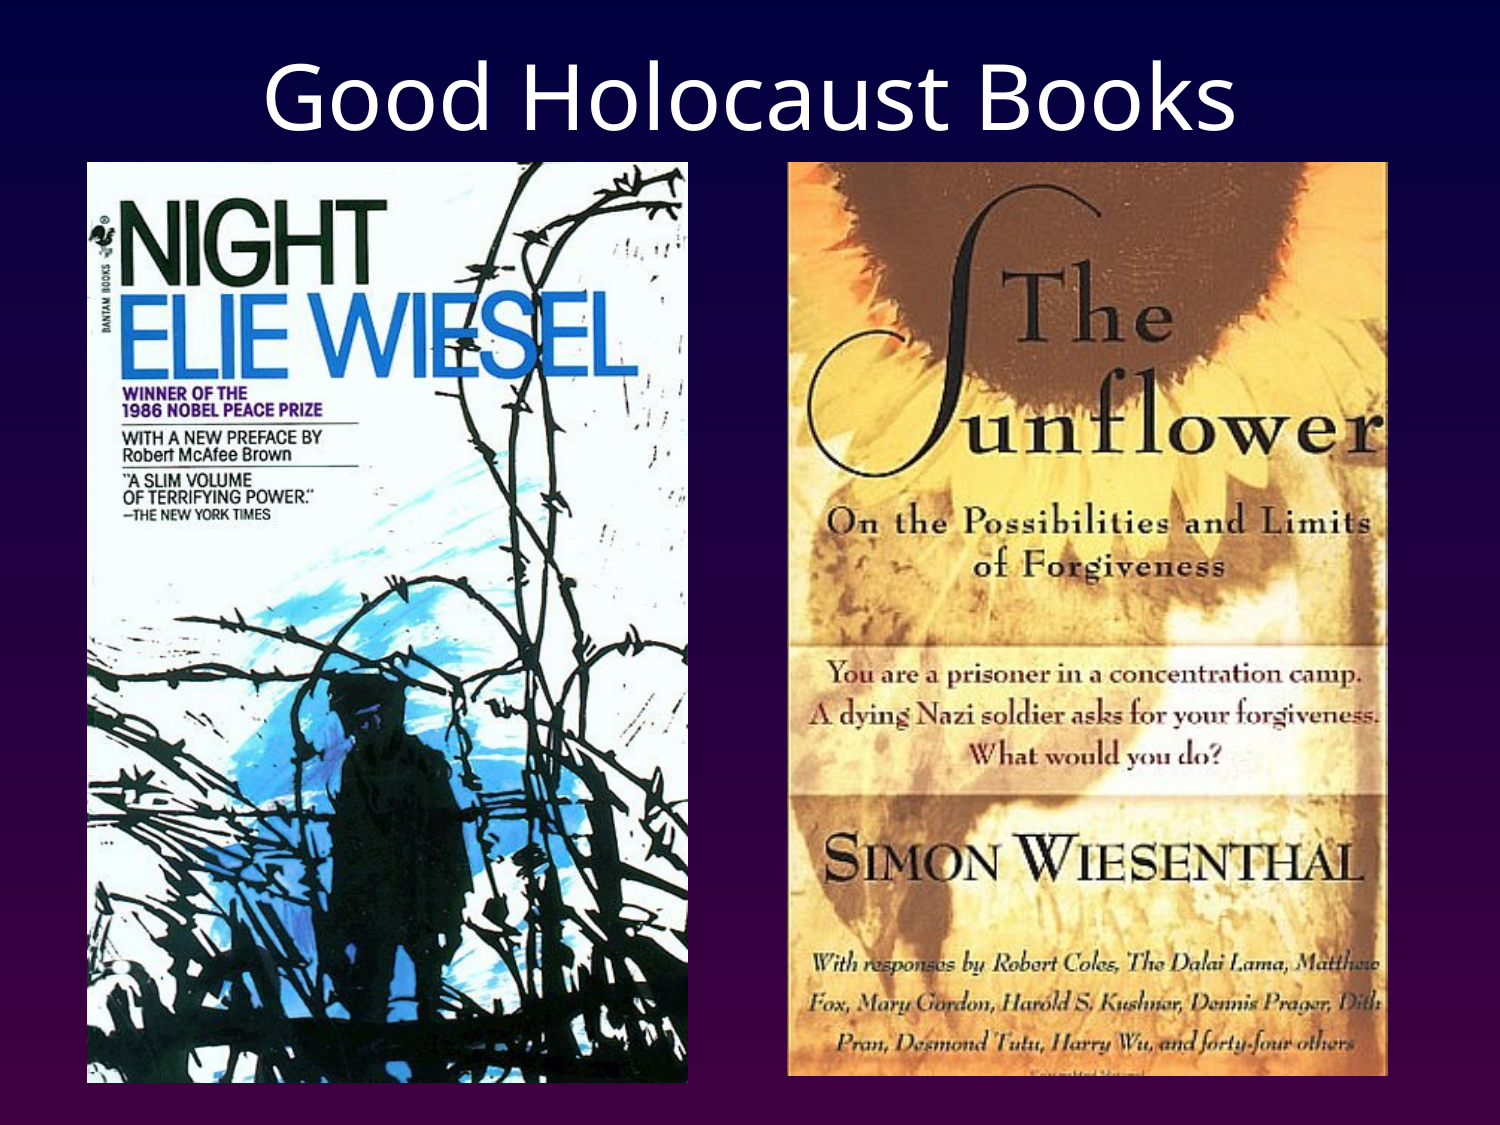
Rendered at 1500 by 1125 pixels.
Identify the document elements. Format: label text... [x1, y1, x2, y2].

picture [787, 162, 1388, 1077]
picture [87, 162, 688, 1083]
title Good Holocaust Books [75, 0, 1425, 188]
